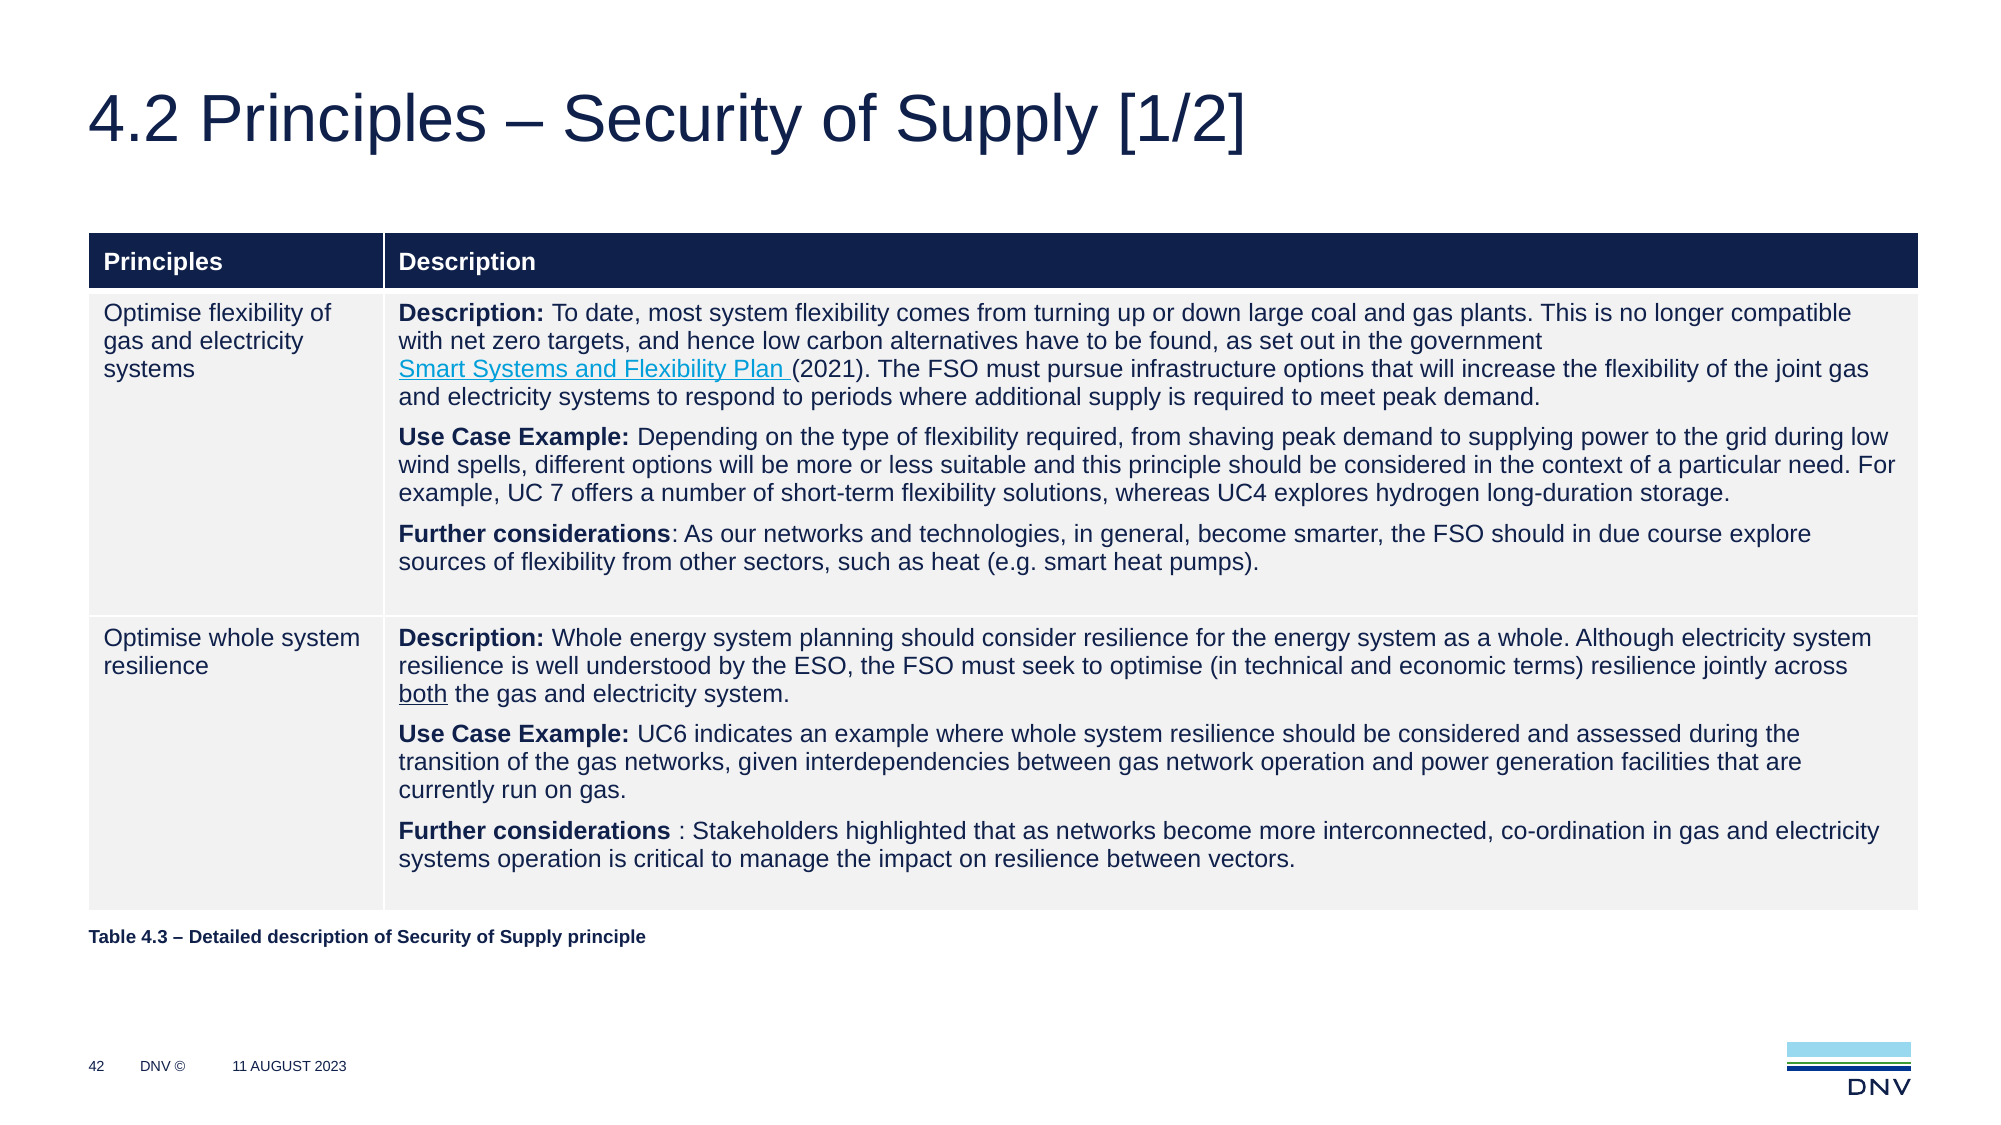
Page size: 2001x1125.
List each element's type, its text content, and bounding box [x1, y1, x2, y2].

table_header Description [385, 233, 1918, 288]
slide_number 42 [88, 1056, 133, 1082]
table_header Principles [89, 242, 383, 288]
table_cell Optimise whole system resilience [89, 617, 383, 910]
text_box Table 4.3 – Detailed description of Security of Supply principle [88, 924, 957, 948]
text_box 4.2 Principles – Security of Supply [1/2] [88, 88, 1912, 242]
table_cell Optimise flexibility of gas and electricity systems [89, 294, 383, 615]
table_cell Description: Whole energy system planning should consider resilience for the energy system as a whole. Although electricity system resilience is well understood by the ESO, the FSO must seek to optimise (in technical and economic terms) resilience jointly across both the gas and electricity system. Use Case Example: UC6 indicates an example where whole system resilience should be considered and assessed during the transition of the gas networks, given interdependencies between gas network operation and power generation facilities that are currently run on gas. Further considerations : Stakeholders highlighted that as networks become more interconnected, co-ordination in gas and electricity systems operation is critical to manage the impact on resilience between vectors. [385, 617, 1918, 910]
table_cell Description: To date, most system flexibility comes from turning up or down large coal and gas plants. This is no longer compatible with net zero targets, and hence low carbon alternatives have to be found, as set out in the government Smart Systems and Flexibility Plan (2021). The FSO must pursue infrastructure options that will increase the flexibility of the joint gas and electricity systems to respond to periods where additional supply is required to meet peak demand. Use Case Example: Depending on the type of flexibility required, from shaving peak demand to supplying power to the grid during low wind spells, different options will be more or less suitable and this principle should be considered in the context of a particular need. For example, UC 7 offers a number of short-term flexibility solutions, whereas UC4 explores hydrogen long-duration storage. Further considerations: As our networks and technologies, in general, become smarter, the FSO should in due course explore sources of flexibility from other sectors, such as heat (e.g. smart heat pumps). [385, 294, 1918, 615]
